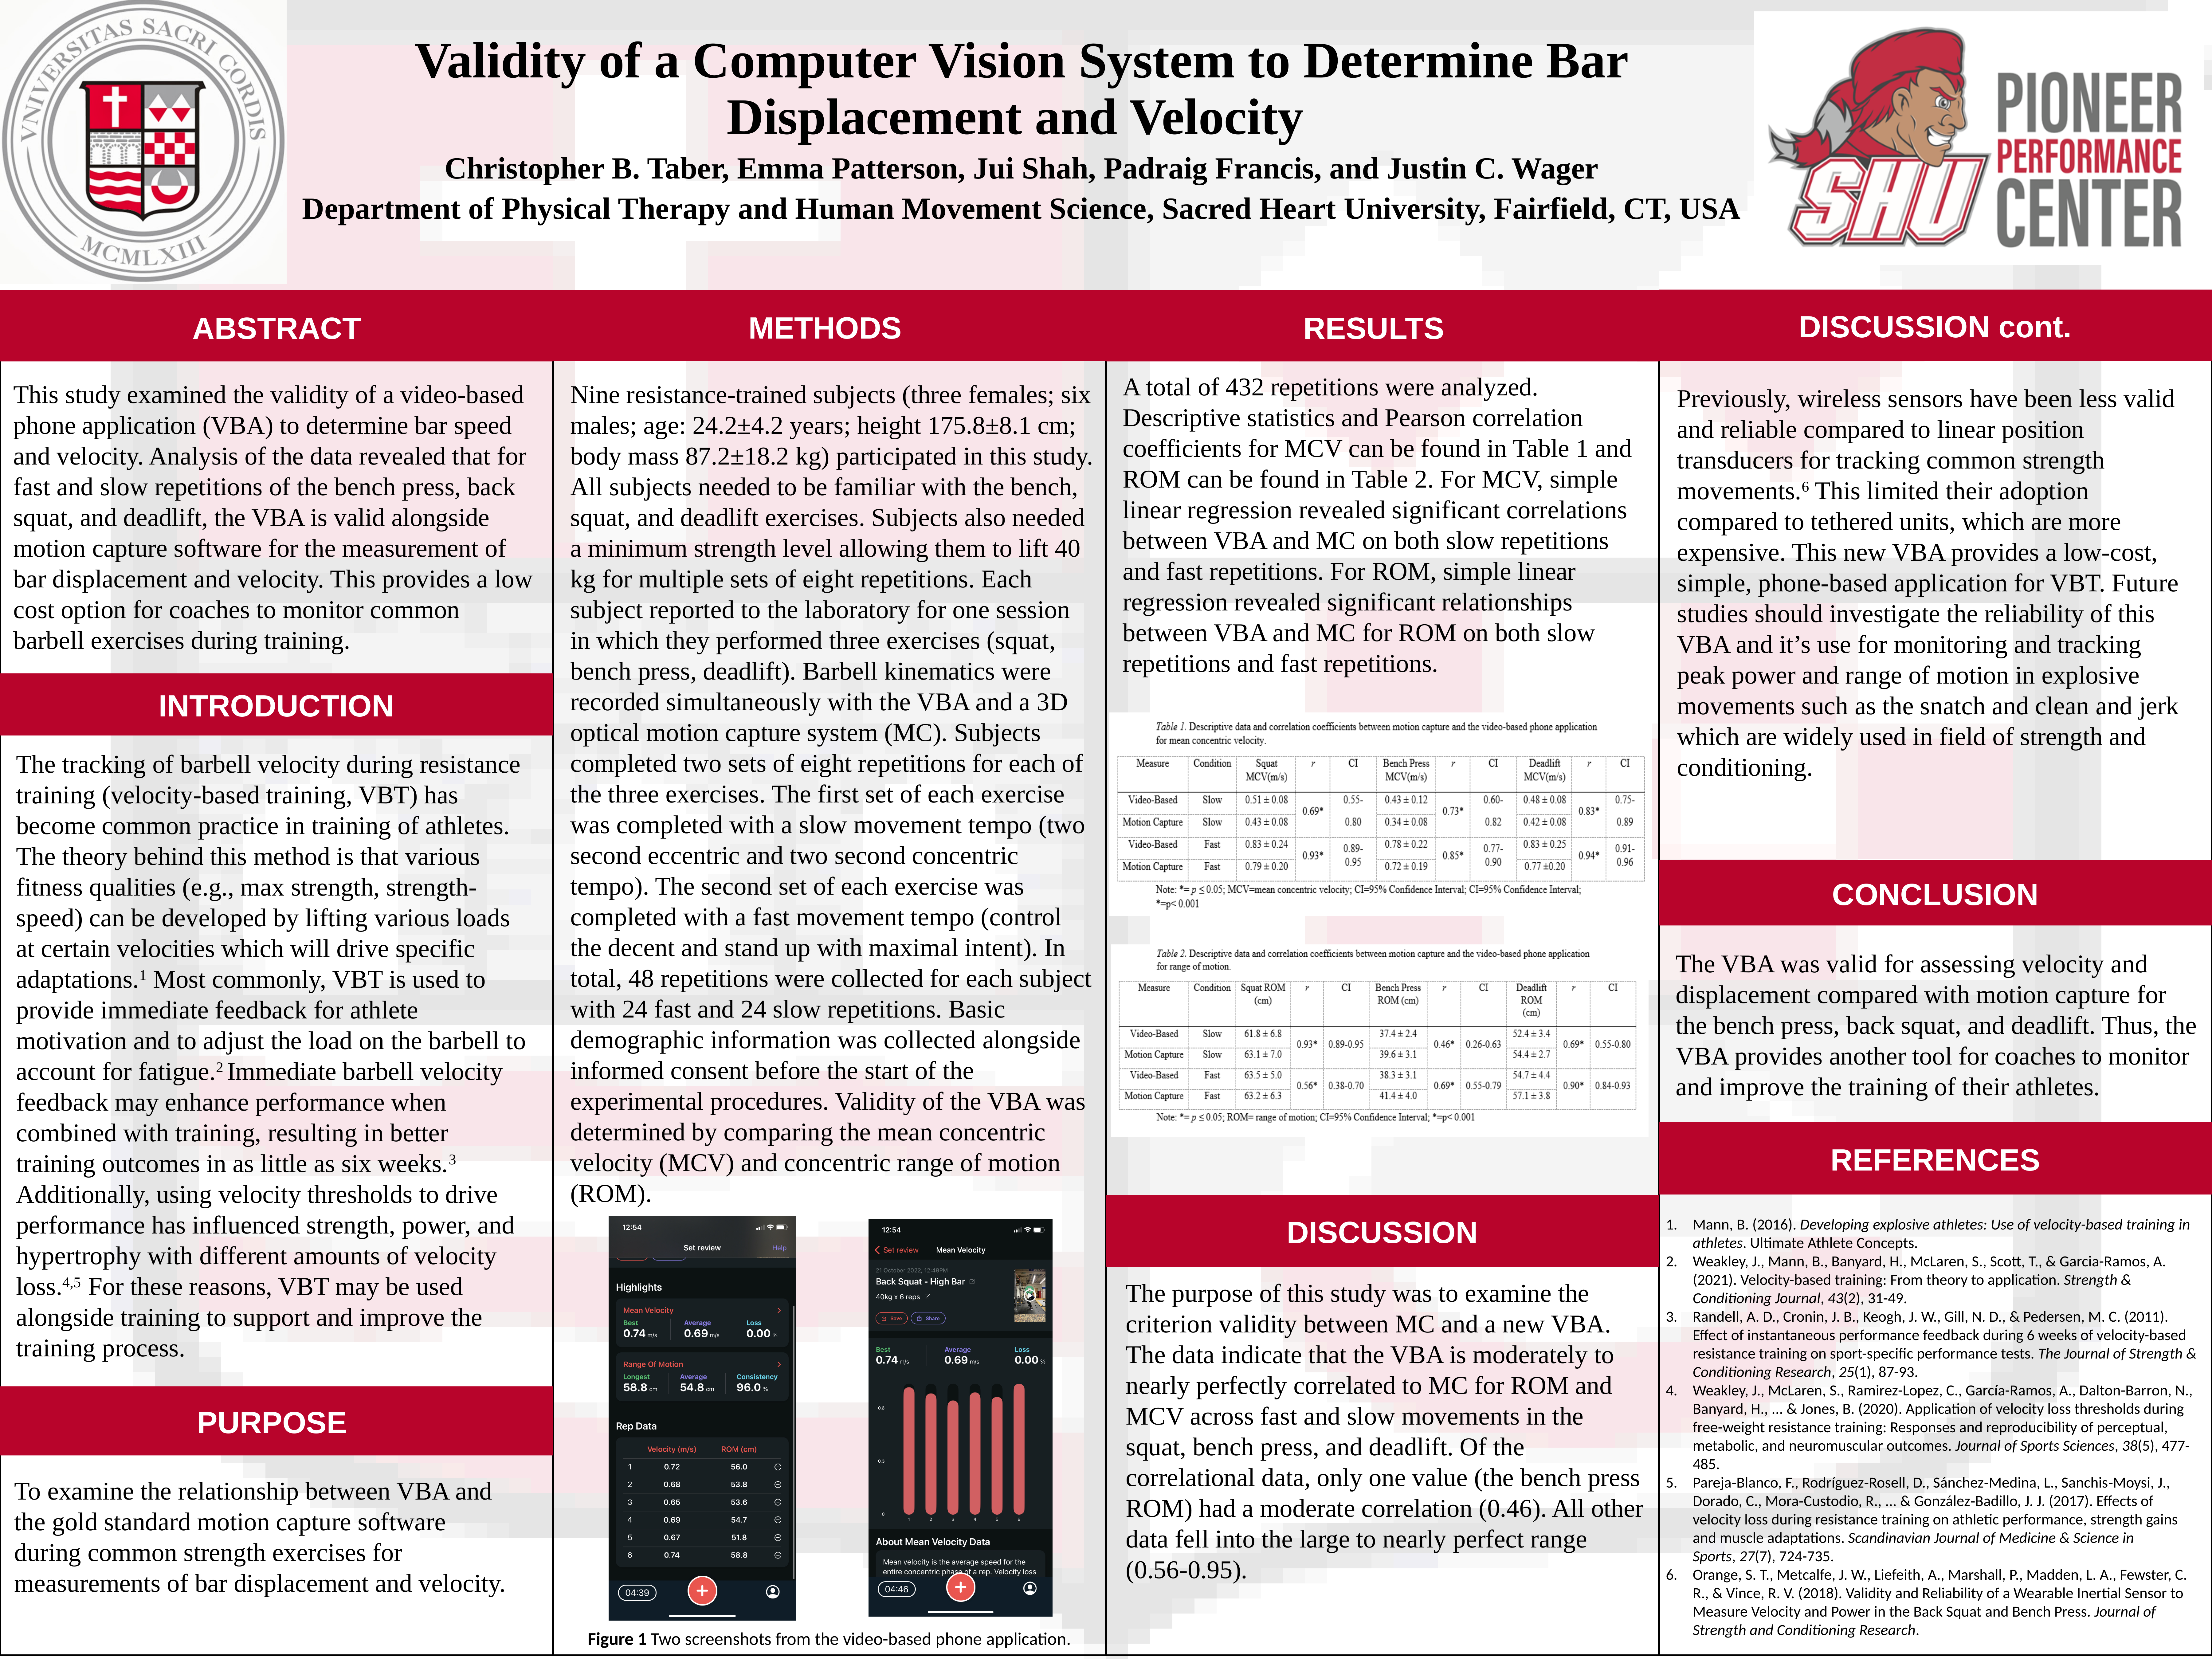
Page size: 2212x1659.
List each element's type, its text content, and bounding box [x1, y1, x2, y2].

text_box The purpose of this study was to examine the criterion validity between MC and a new VBA. The data indicate that the VBA is moderately to nearly perfectly correlated to MC for ROM and MCV across fast and slow movements in the squat, bench press, and deadlift. Of the correlational data, only one value (the bench press ROM) had a moderate correlation (0.46). All other data fell into the large to nearly perfect range (0.56-0.95). [1121, 1274, 1652, 1586]
text_box This study examined the validity of a video-based phone application (VBA) to determine bar speed and velocity. Analysis of the data revealed that for fast and slow repetitions of the bench press, back squat, and deadlift, the VBA is valid alongside motion capture software for the measurement of bar displacement and velocity. This provides a low cost option for coaches to monitor common barbell exercises during training. [9, 375, 539, 657]
text_box METHODS [553, 294, 1106, 361]
text_box Figure 1 Two screenshots from the video-based phone application. [583, 1625, 1076, 1651]
text_box CONCLUSION [1659, 860, 2212, 926]
picture [1754, 11, 2205, 265]
text_box The VBA was valid for assessing velocity and displacement compared with motion capture for the bench press, back squat, and deadlift. Thus, the VBA provides another tool for coaches to monitor and improve the training of their athletes. [1671, 945, 2208, 1103]
text_box PURPOSE [0, 1386, 553, 1456]
text_box RESULTS [1106, 294, 1659, 362]
picture [0, 0, 287, 284]
table_header [1, 362, 552, 673]
text_box The tracking of barbell velocity during resistance training (velocity-based training, VBT) has become common practice in training of athletes. The theory behind this method is that various fitness qualities (e.g., max strength, strength-speed) can be developed by lifting various loads at certain velocities which will drive specific adaptations.1 Most commonly, VBT is used to provide immediate feedback for athlete motivation and to adjust the load on the barbell to account for fatigue.2 Immediate barbell velocity feedback may enhance performance when combined with training, resulting in better training outcomes in as little as six weeks.3 Additionally, using velocity thresholds to drive performance has influenced strength, power, and hypertrophy with different amounts of velocity loss.4,5 For these reasons, VBT may be used alongside training to support and improve the training process. [11, 745, 533, 1364]
text_box Mann, B. (2016). Developing explosive athletes: Use of velocity-based training in athletes. Ultimate Athlete Concepts. Weakley, J., Mann, B., Banyard, H., McLaren, S., Scott, T., & Garcia-Ramos, A. (2021). Velocity-based training: From theory to application. Strength & Conditioning Journal, 43(2), 31-49. Randell, A. D., Cronin, J. B., Keogh, J. W., Gill, N. D., & Pedersen, M. C. (2011). Effect of instantaneous performance feedback during 6 weeks of velocity-based resistance training on sport-specific performance tests. The Journal of Strength & Conditioning Research, 25(1), 87-93. Weakley, J., McLaren, S., Ramirez-Lopez, C., García-Ramos, A., Dalton-Barron, N., Banyard, H., ... & Jones, B. (2020). Application of velocity loss thresholds during free-weight resistance training: Responses and reproducibility of perceptual, metabolic, and neuromuscular outcomes. Journal of Sports Sciences, 38(5), 477-485. Pareja‐Blanco, F., Rodríguez‐Rosell, D., Sánchez‐Medina, L., Sanchis‐Moysi, J., Dorado, C., Mora‐Custodio, R., ... & González‐Badillo, J. J. (2017). Effects of velocity loss during resistance training on athletic performance, strength gains and muscle adaptations. Scandinavian Journal of Medicine & Science in Sports, 27(7), 724-735. Orange, S. T., Metcalfe, J. W., Liefeith, A., Marshall, P., Madden, L. A., Fewster, C. R., & Vince, R. V. (2018). Validity and Reliability of a Wearable Inertial Sensor to Measure Velocity and Power in the Back Squat and Bench Press. Journal of Strength and Conditioning Research. [1661, 1212, 2202, 1641]
table_header [1107, 362, 1658, 1195]
table_header [554, 361, 1105, 1654]
picture [1109, 712, 1652, 916]
text_box To examine the relationship between VBA and the gold standard motion capture software during common strength exercises for measurements of bar displacement and velocity. [10, 1472, 519, 1599]
text_box DISCUSSION cont. [1659, 289, 2212, 361]
text_box Nine resistance-trained subjects (three females; six males; age: 24.2±4.2 years; height 175.8±8.1 cm; body mass 87.2±18.2 kg) participated in this study. All subjects needed to be familiar with the bench, squat, and deadlift exercises. Subjects also needed a minimum strength level allowing them to lift 40 kg for multiple sets of eight repetitions. Each subject reported to the laboratory for one session in which they performed three exercises (squat, bench press, deadlift). Barbell kinematics were recorded simultaneously with the VBA and a 3D optical motion capture system (MC). Subjects completed two sets of eight repetitions for each of the three exercises. The first set of each exercise was completed with a slow movement tempo (two second eccentric and two second concentric tempo). The second set of each exercise was completed with a fast movement tempo (control the decent and stand up with maximal intent). In total, 48 repetitions were collected for each subject with 24 fast and 24 slow repetitions. Basic demographic information was collected alongside informed consent before the start of the experimental procedures. Validity of the VBA was determined by comparing the mean concentric velocity (MCV) and concentric range of motion (ROM). [566, 375, 1101, 1210]
table_header [1660, 361, 2211, 860]
table_header [1, 735, 552, 1386]
picture [1111, 944, 1649, 1138]
picture [869, 1218, 1053, 1617]
table_header Validity of a Computer Vision System to Determine Bar Displacement and Velocity Christopher B. Taber, Emma Patterson, Jui Shah, Padraig Francis, and Justin C. Wager Department of Physical Therapy and Human Movement Science, Sacred Heart University, Fairfield, CT, USA [288, 0, 1770, 273]
text_box DISCUSSION [1106, 1195, 1659, 1267]
text_box INTRODUCTION [0, 673, 553, 735]
table_header [1660, 1195, 2211, 1654]
text_box Previously, wireless sensors have been less valid and reliable compared to linear position transducers for tracking common strength movements.6 This limited their adoption compared to tethered units, which are more expensive. This new VBA provides a low-cost, simple, phone-based application for VBT. Future studies should investigate the reliability of this VBA and it’s use for monitoring and tracking peak power and range of motion in explosive movements such as the snatch and clean and jerk which are widely used in field of strength and conditioning. [1673, 379, 2201, 783]
table_header [1, 1456, 552, 1654]
text_box REFERENCES [1659, 1122, 2212, 1195]
text_box ABSTRACT [0, 294, 554, 362]
text_box A total of 432 repetitions were analyzed. Descriptive statistics and Pearson correlation coefficients for MCV can be found in Table 1 and ROM can be found in Table 2. For MCV, simple linear regression revealed significant correlations between VBA and MC on both slow repetitions and fast repetitions. For ROM, simple linear regression revealed significant relationships between VBA and MC for ROM on both slow repetitions and fast repetitions. [1118, 368, 1653, 680]
table_header [1660, 926, 2211, 1122]
table_header [1107, 1267, 1658, 1654]
picture [609, 1216, 796, 1621]
